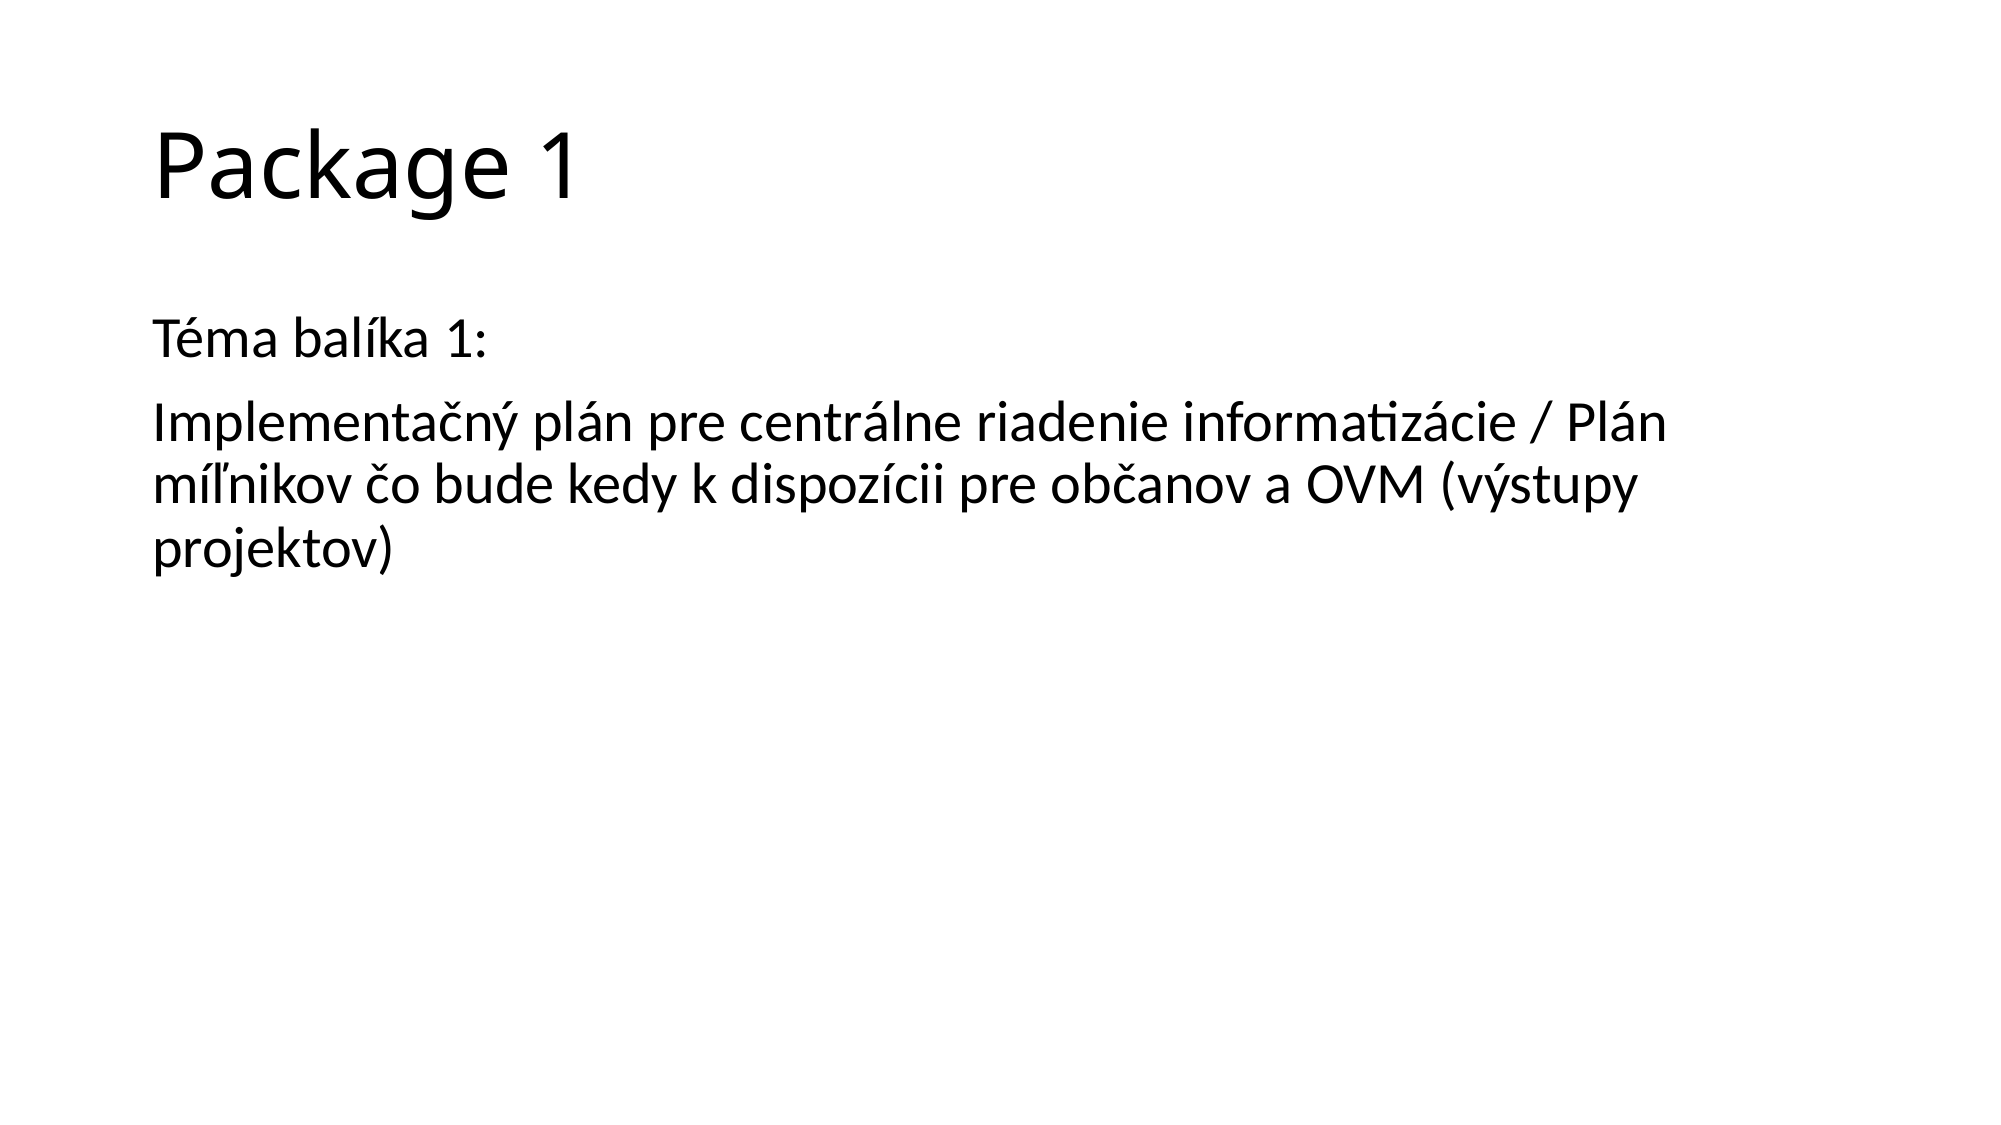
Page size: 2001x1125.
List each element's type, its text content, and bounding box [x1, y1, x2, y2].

title Package 1 [137, 59, 1863, 278]
list Téma balíka 1: Implementačný plán pre centrálne riadenie informatizácie / Plán míľnikov čo bude kedy k dispozícii pre občanov a OVM (výstupy projektov) [137, 299, 1863, 1014]
